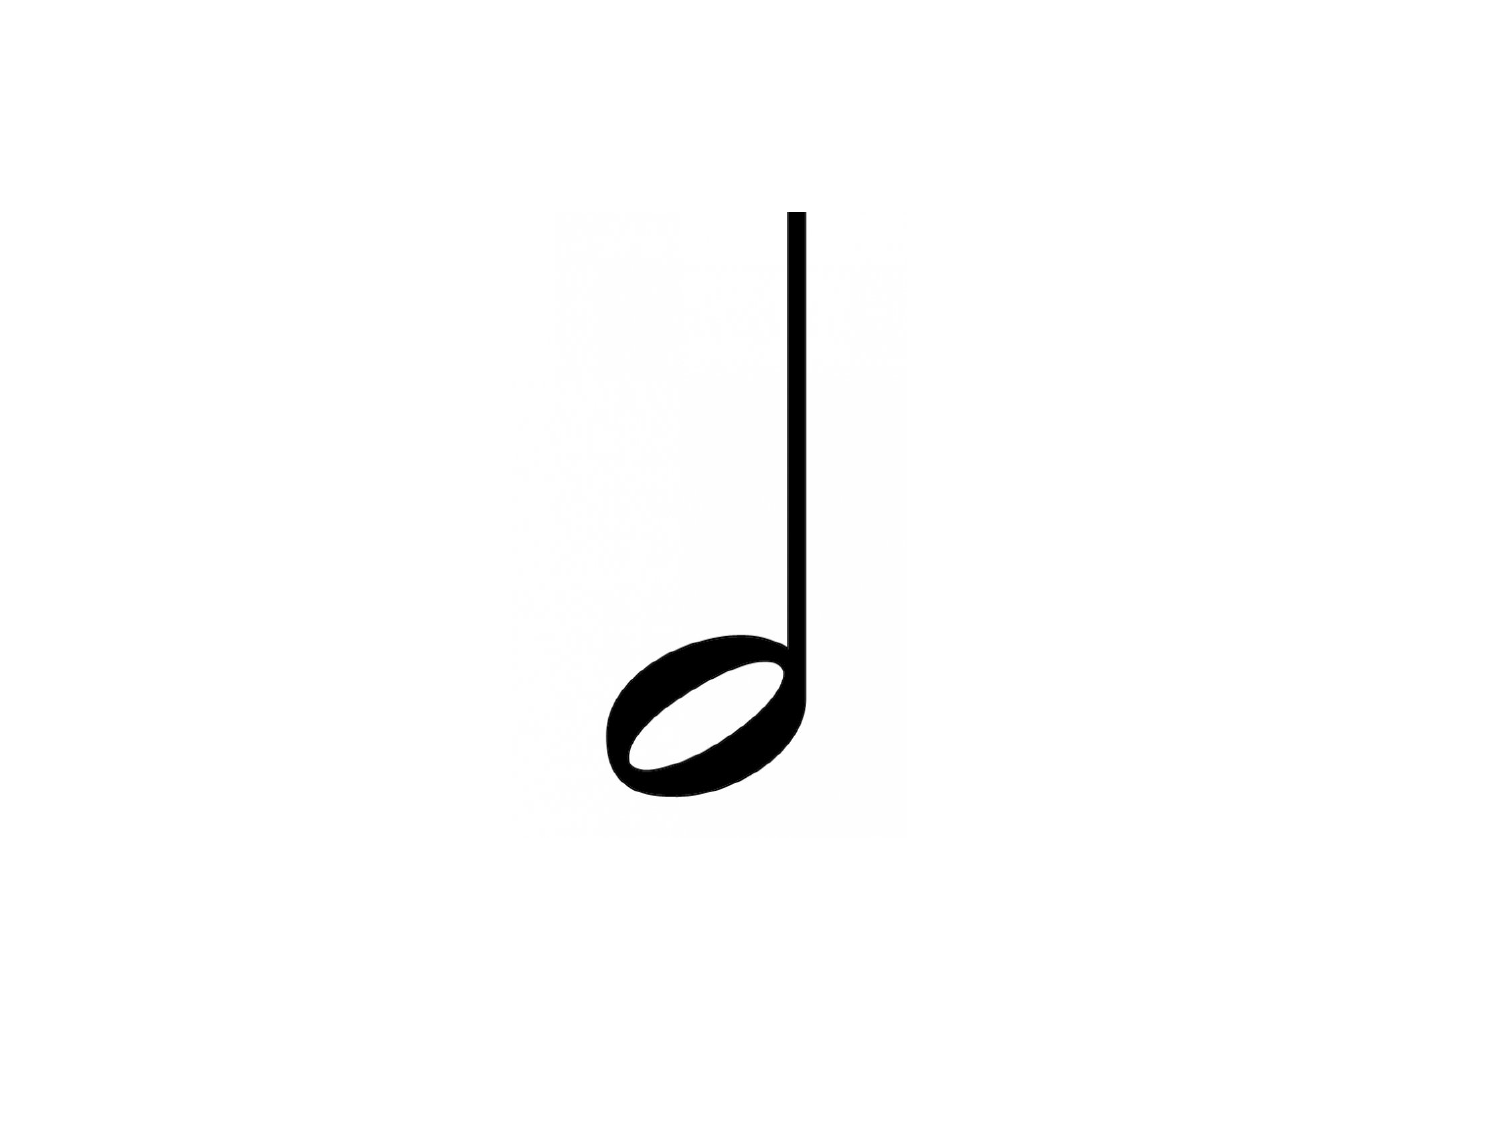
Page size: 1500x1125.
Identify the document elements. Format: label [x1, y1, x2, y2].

picture [512, 212, 907, 838]
